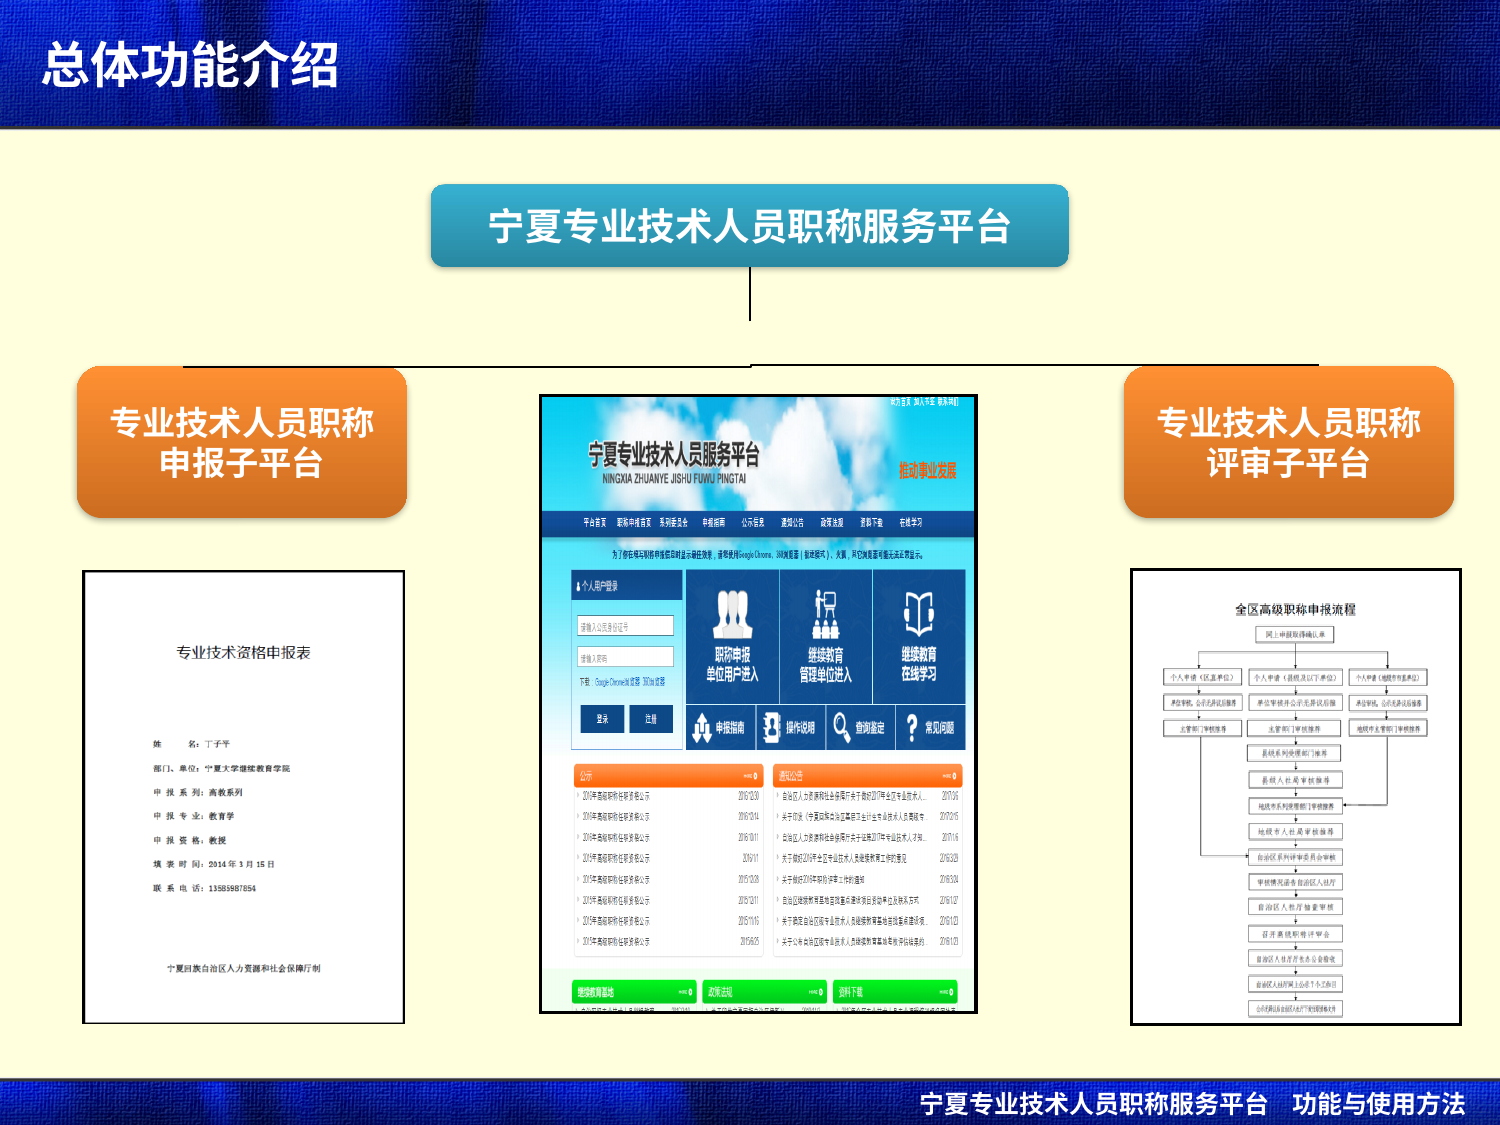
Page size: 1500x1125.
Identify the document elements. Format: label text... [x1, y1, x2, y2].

text_box 专业技术人员职称评审子平台 [1123, 366, 1455, 519]
title 总体功能介绍 [25, 17, 502, 110]
text_box 专业技术人员职称申报子平台 [76, 366, 408, 519]
picture [0, 0, 1500, 1125]
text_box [182, 266, 1320, 368]
text_box 宁夏专业技术人员职称服务平台 功能与使用方法 [497, 1082, 1483, 1125]
text_box 宁夏专业技术人员职称服务平台 [431, 184, 1069, 265]
